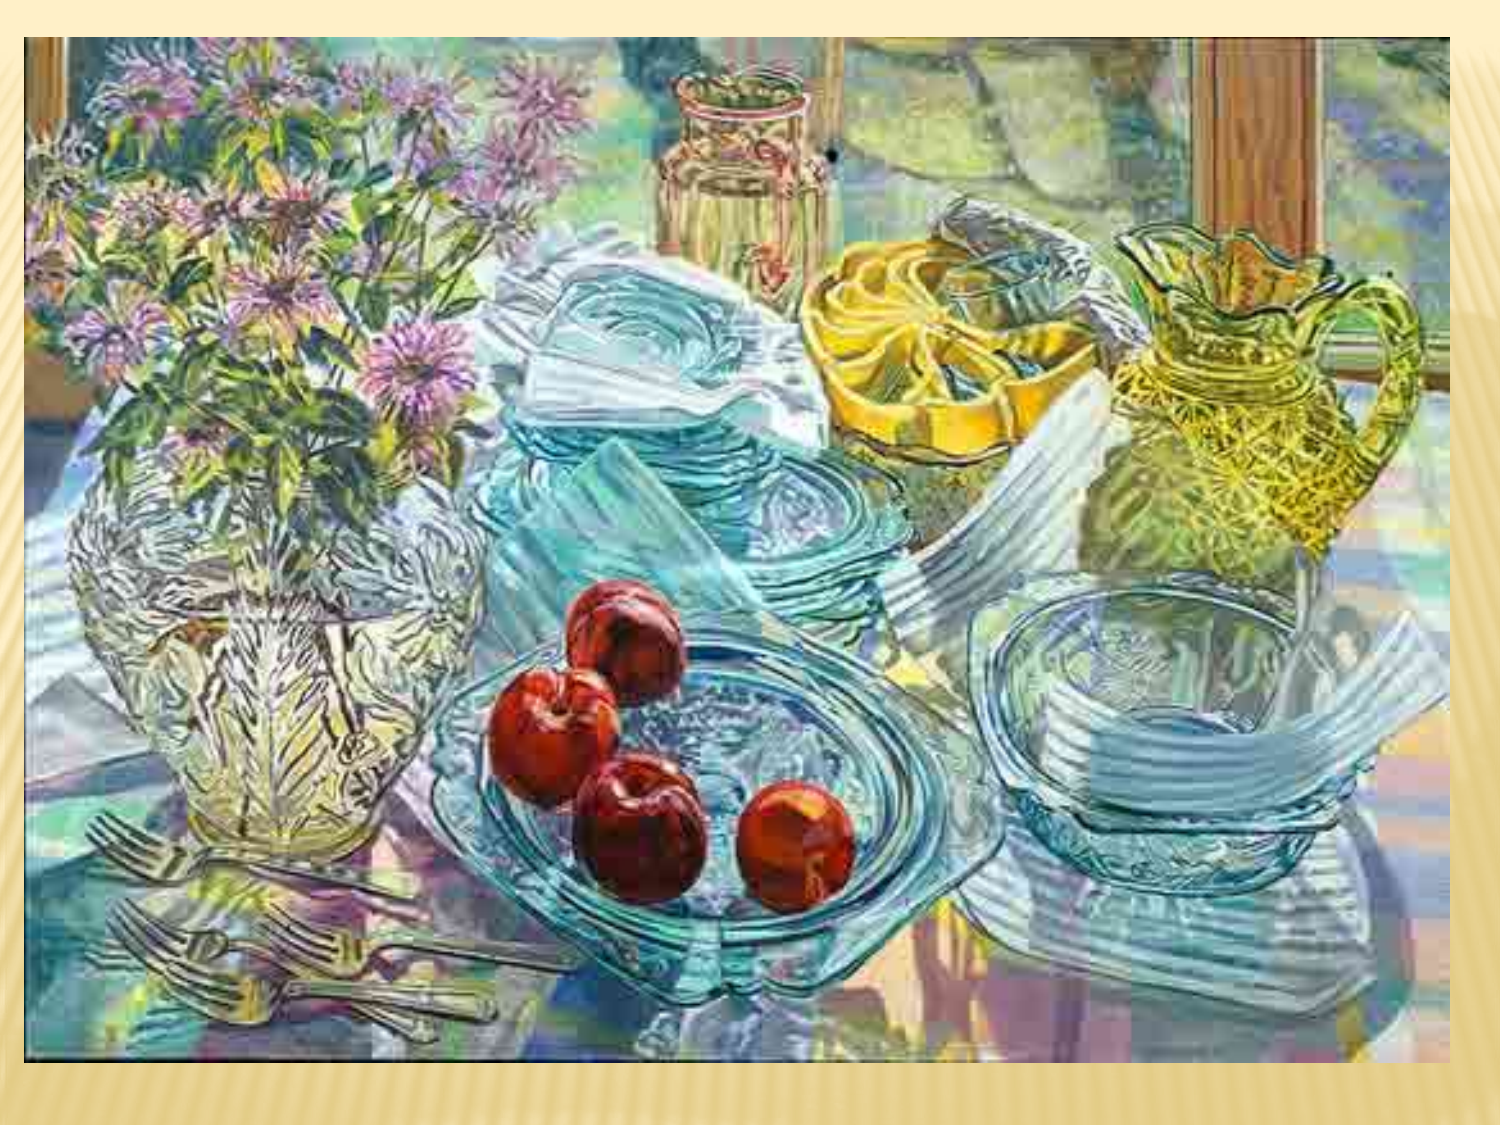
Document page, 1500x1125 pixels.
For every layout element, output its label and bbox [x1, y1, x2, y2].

picture [24, 37, 1450, 1063]
